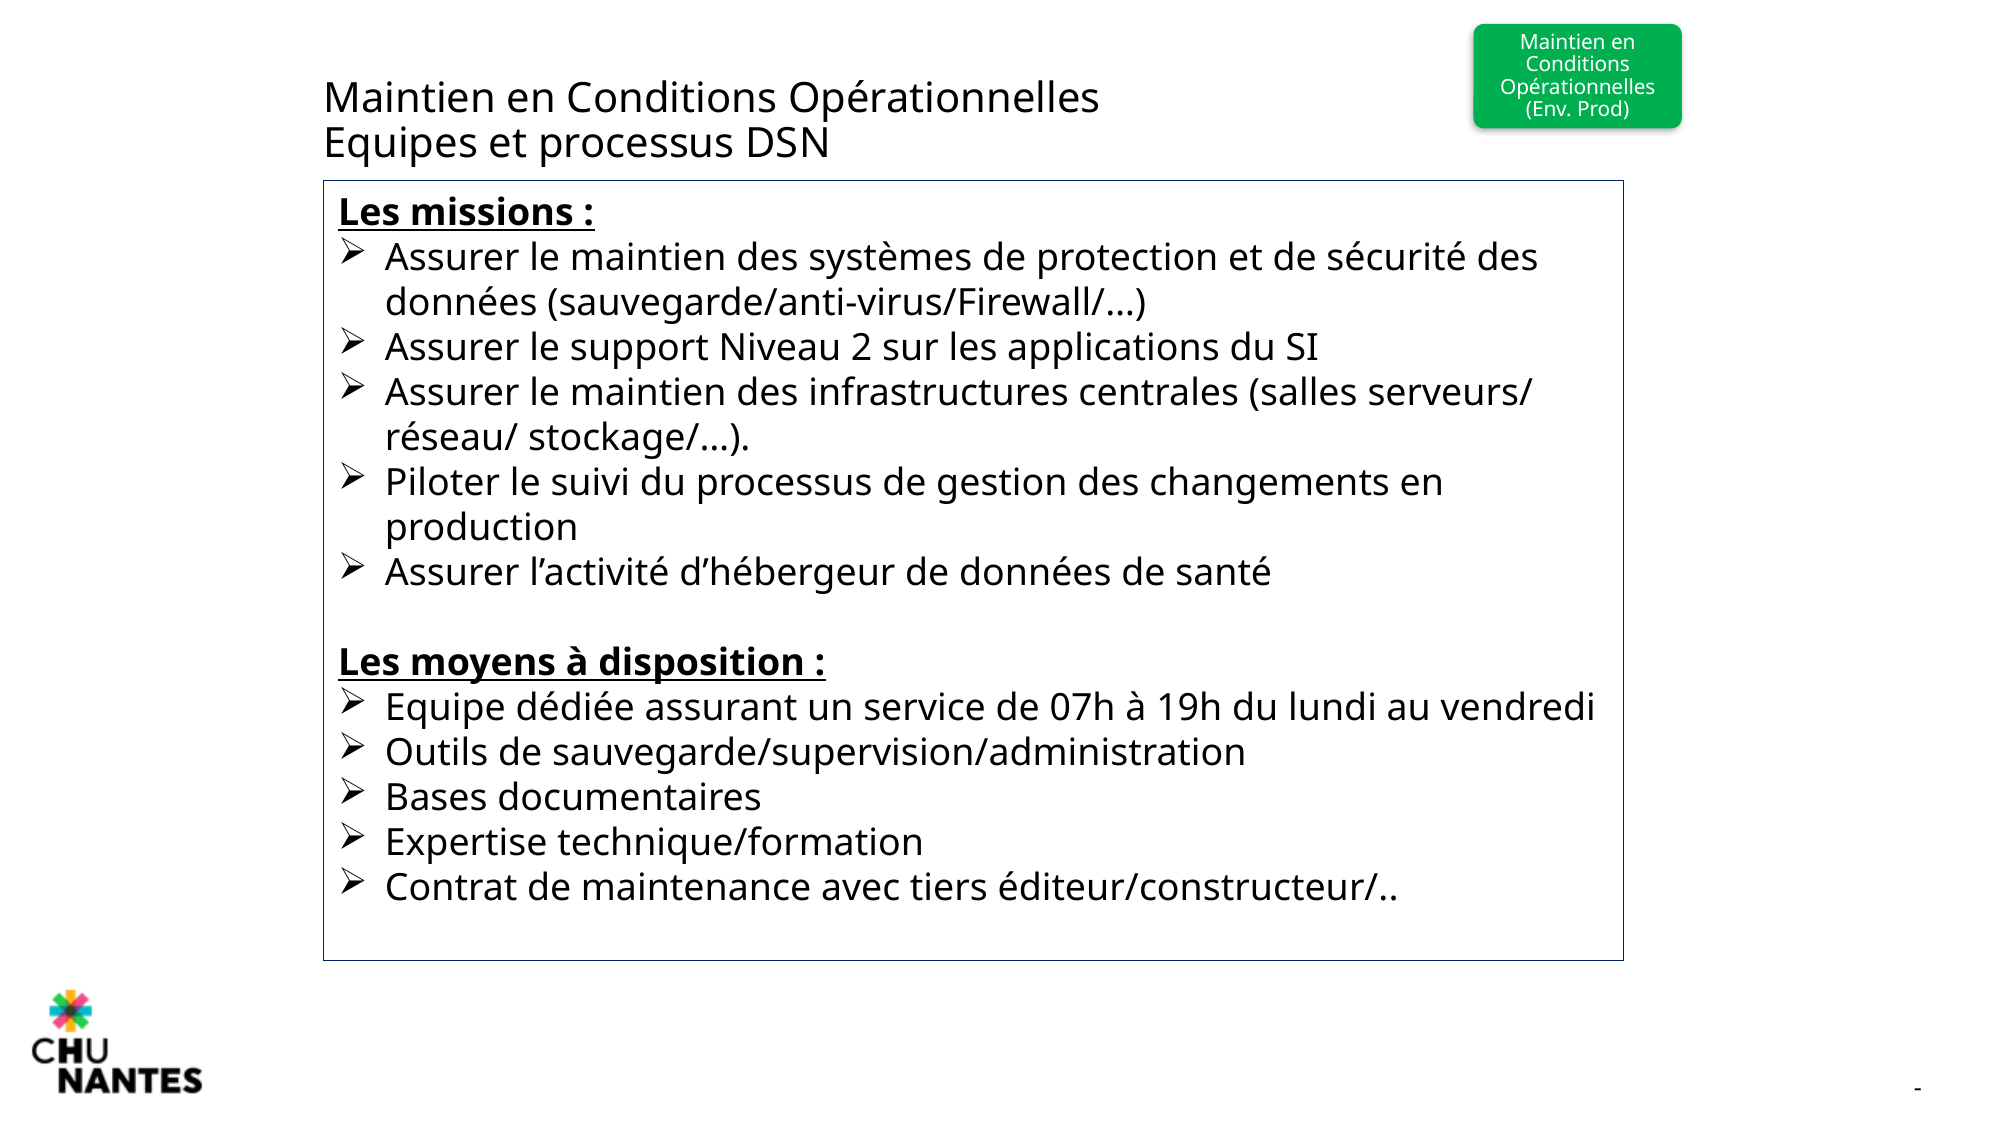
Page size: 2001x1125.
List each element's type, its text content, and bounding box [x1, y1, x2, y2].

title Maintien en Conditions Opérationnelles Equipes et processus DSN [323, 27, 1709, 216]
text_box Les missions : Assurer le maintien des systèmes de protection et de sécurité des données (sauvegarde/anti-virus/Firewall/…) Assurer le support Niveau 2 sur les applications du SI Assurer le maintien des infrastructures centrales (salles serveurs/ réseau/ stockage/…). Piloter le suivi du processus de gestion des changements en production Assurer l’activité d’hébergeur de données de santé Les moyens à disposition : Equipe dédiée assurant un service de 07h à 19h du lundi au vendredi Outils de sauvegarde/supervision/administration Bases documentaires Expertise technique/formation Contrat de maintenance avec tiers éditeur/constructeur/.. [323, 180, 1624, 961]
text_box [1473, 23, 1682, 129]
picture [12, 973, 221, 1106]
